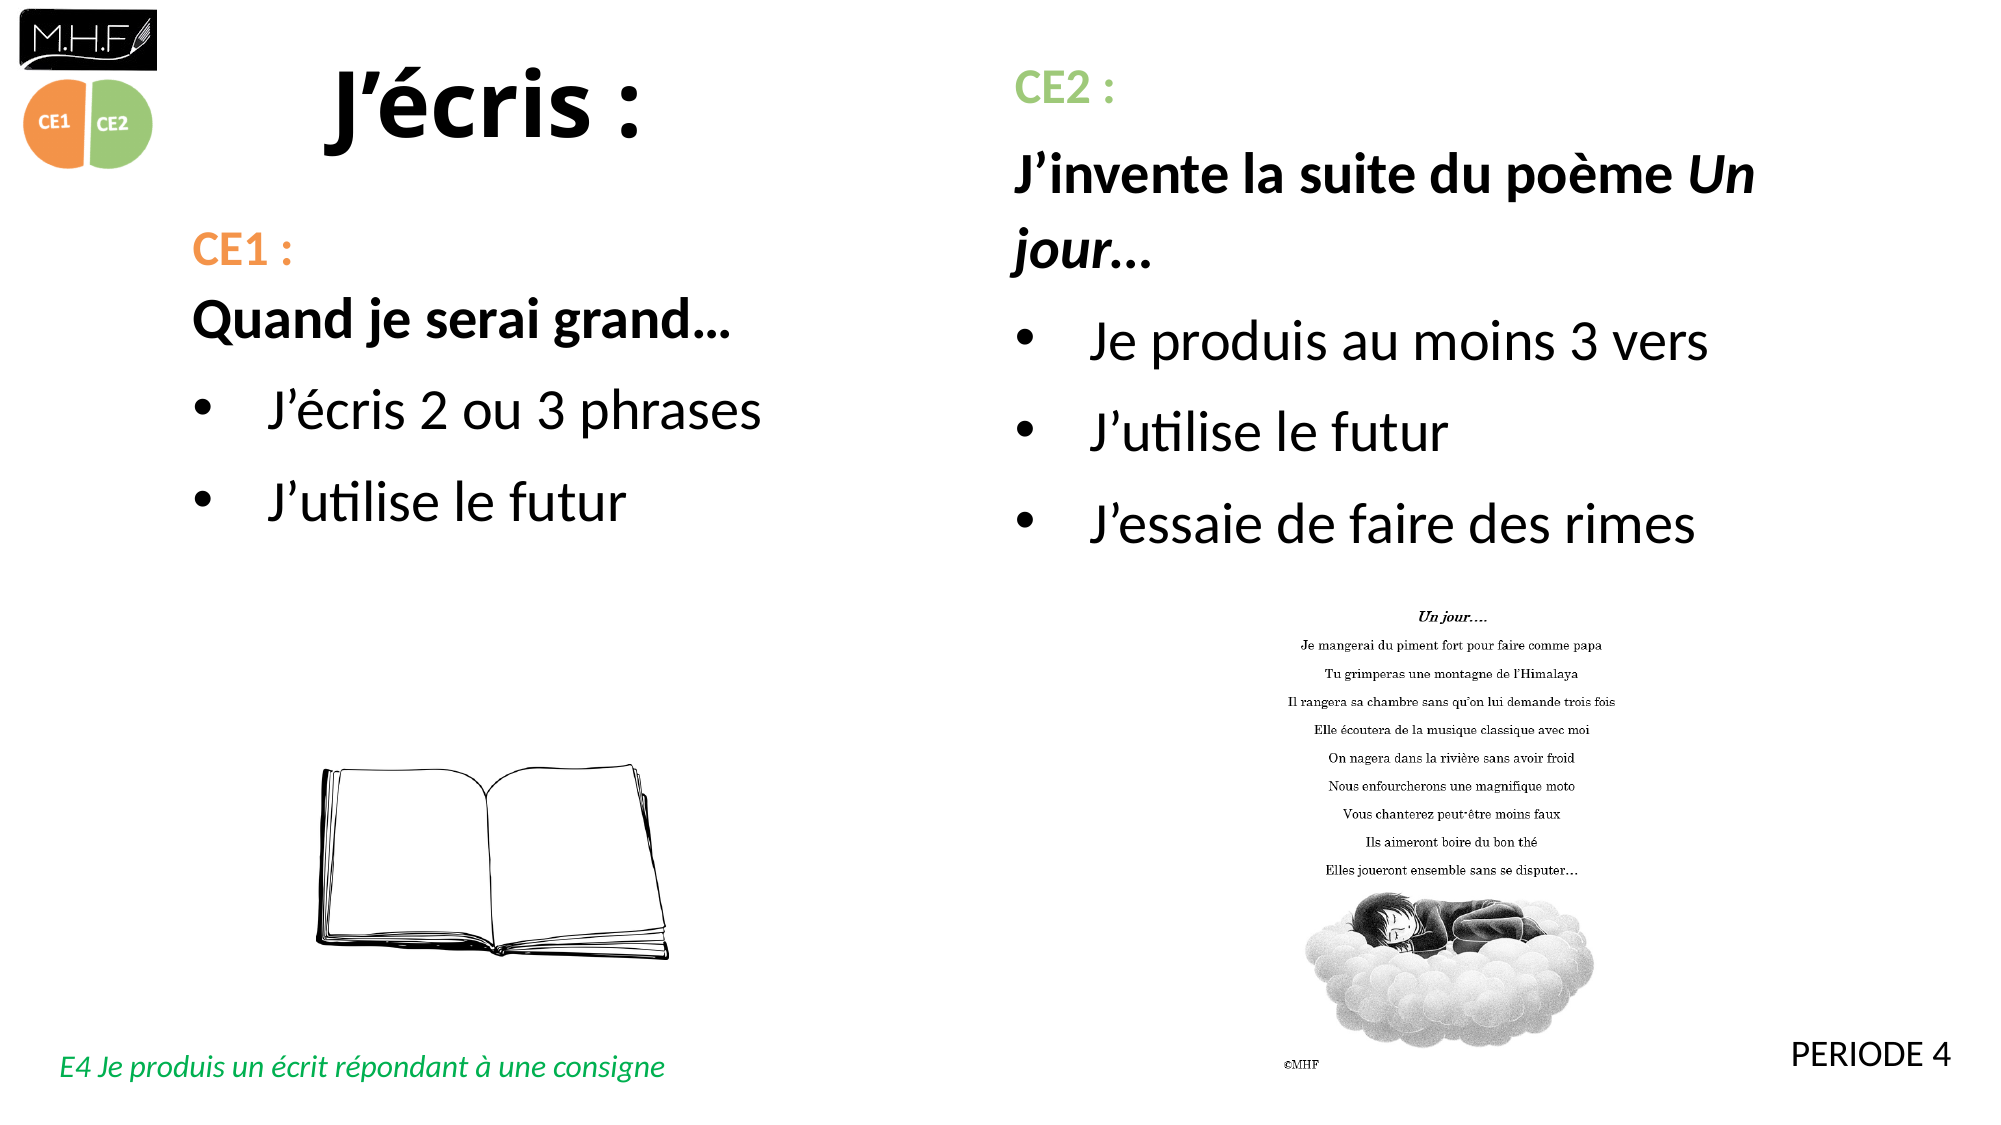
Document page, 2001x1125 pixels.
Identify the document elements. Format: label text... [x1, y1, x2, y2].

title J’écris : [316, 0, 1863, 218]
text_box CE1 : Quand je serai grand… J’écris 2 ou 3 phrases J’utilise le futur [177, 207, 890, 694]
picture [316, 764, 669, 960]
picture [1, 7, 177, 207]
text_box CE2 : J’invente la suite du poème Un jour… Je produis au moins 3 vers J’utilise le futur J’essaie de faire des rimes [999, 42, 1897, 563]
picture [1272, 598, 1625, 1075]
text_box E4 Je produis un écrit répondant à une consigne [44, 1038, 1346, 1092]
text_box PERIODE 4 [1362, 1021, 1967, 1082]
